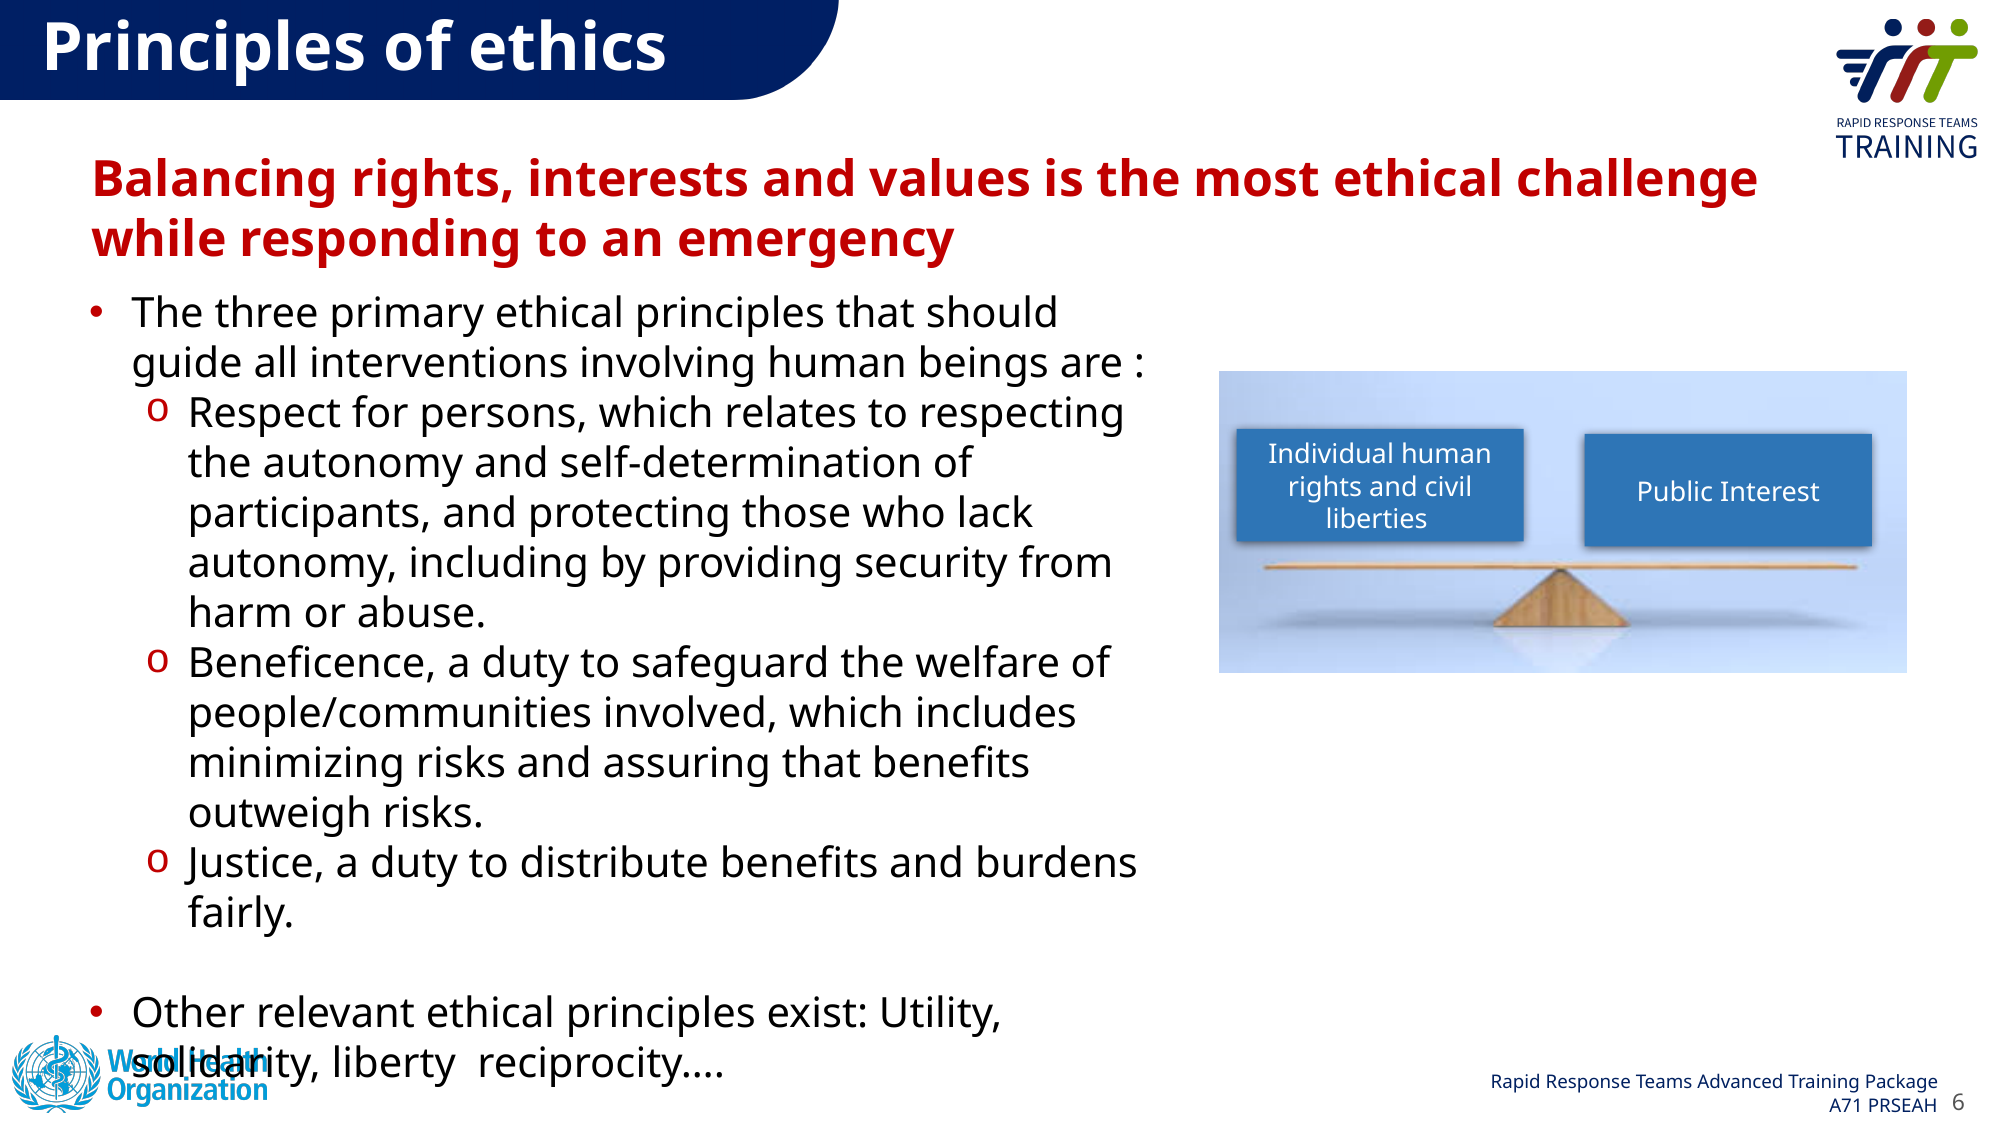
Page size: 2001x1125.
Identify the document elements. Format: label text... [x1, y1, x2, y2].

picture [1835, 19, 1978, 167]
picture [12, 1083, 48, 1113]
text_box Balancing rights, interests and values is the most ethical challenge while responding to an emergency [83, 139, 1807, 274]
picture [58, 1050, 64, 1058]
text_box The three primary ethical principles that should guide all interventions involving human beings are : Respect for persons, which relates to respecting the autonomy and self-determination of participants, and protecting those who lack autonomy, including by providing security from harm or abuse. Beneficence, a duty to safeguard the welfare of people/communities involved, which includes minimizing risks and assuring that benefits outweigh risks. Justice, a duty to distribute benefits and burdens fairly. Other relevant ethical principles exist: Utility, solidarity, liberty reciprocity…. [83, 280, 1179, 1092]
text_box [1218, 371, 1907, 673]
slide_number 6 [1882, 1037, 1916, 1092]
picture [12, 1035, 83, 1105]
picture [49, 1092, 267, 1113]
text_box Principles of ethics [33, 5, 754, 112]
picture [0, 0, 839, 100]
